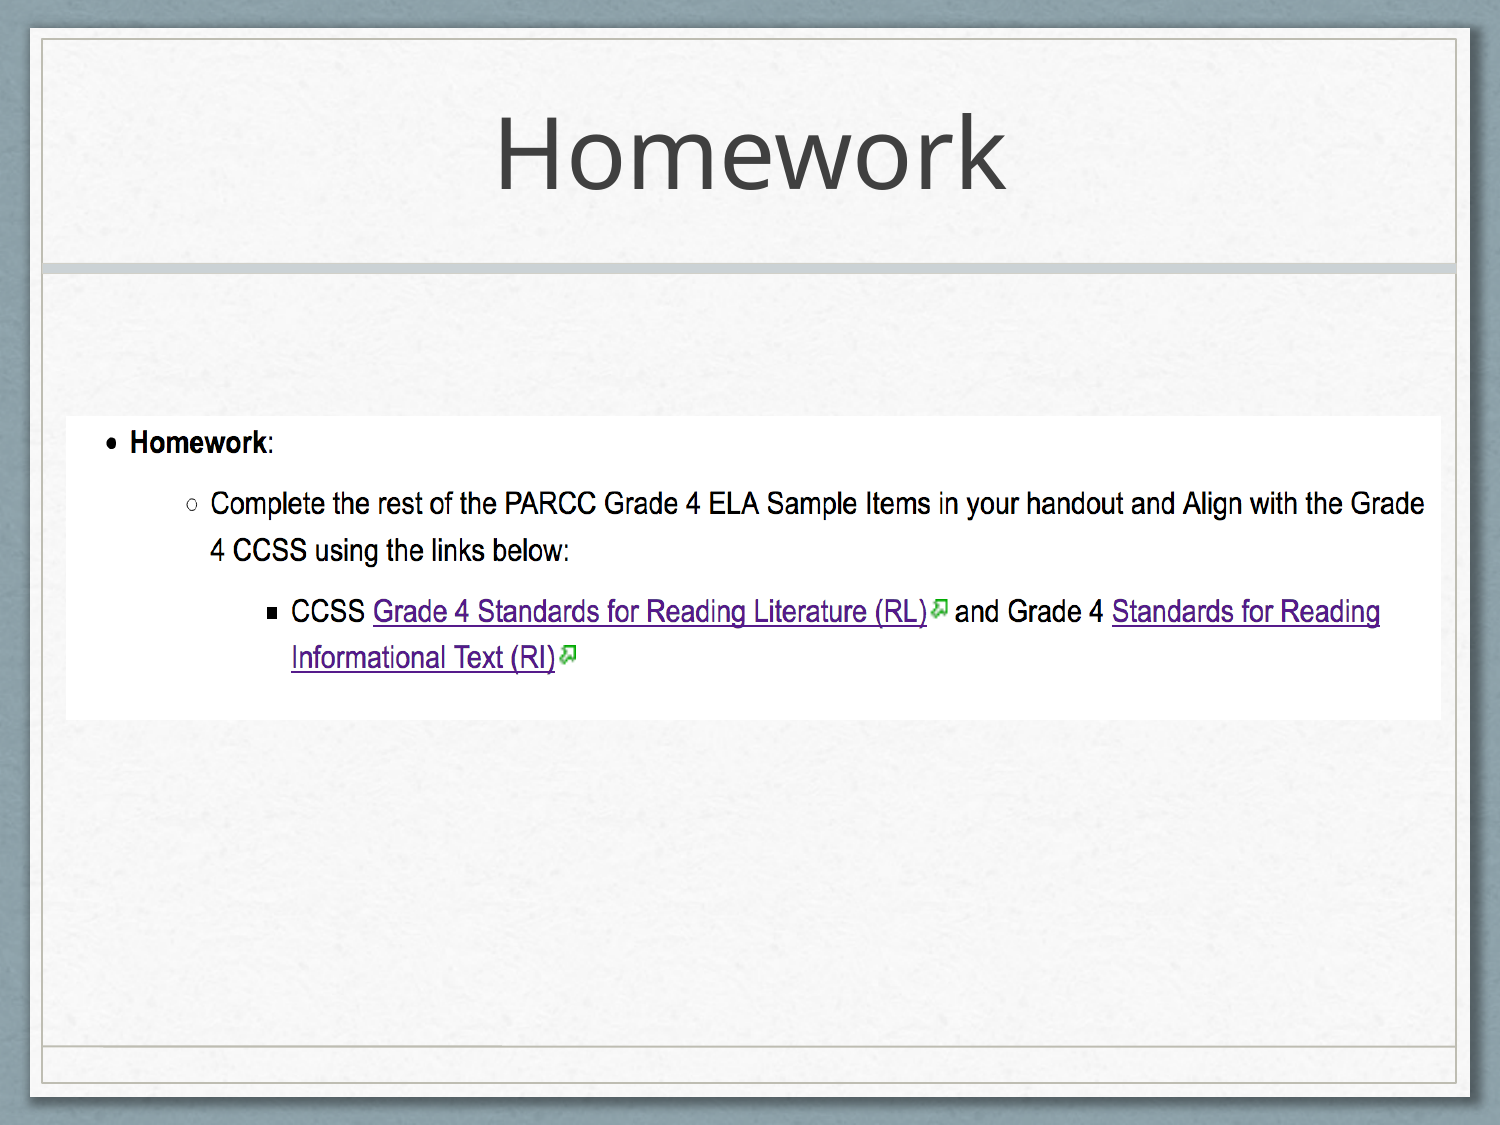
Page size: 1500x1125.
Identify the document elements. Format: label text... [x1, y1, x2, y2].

title Homework [147, 40, 1353, 260]
picture [30, 28, 1470, 1097]
